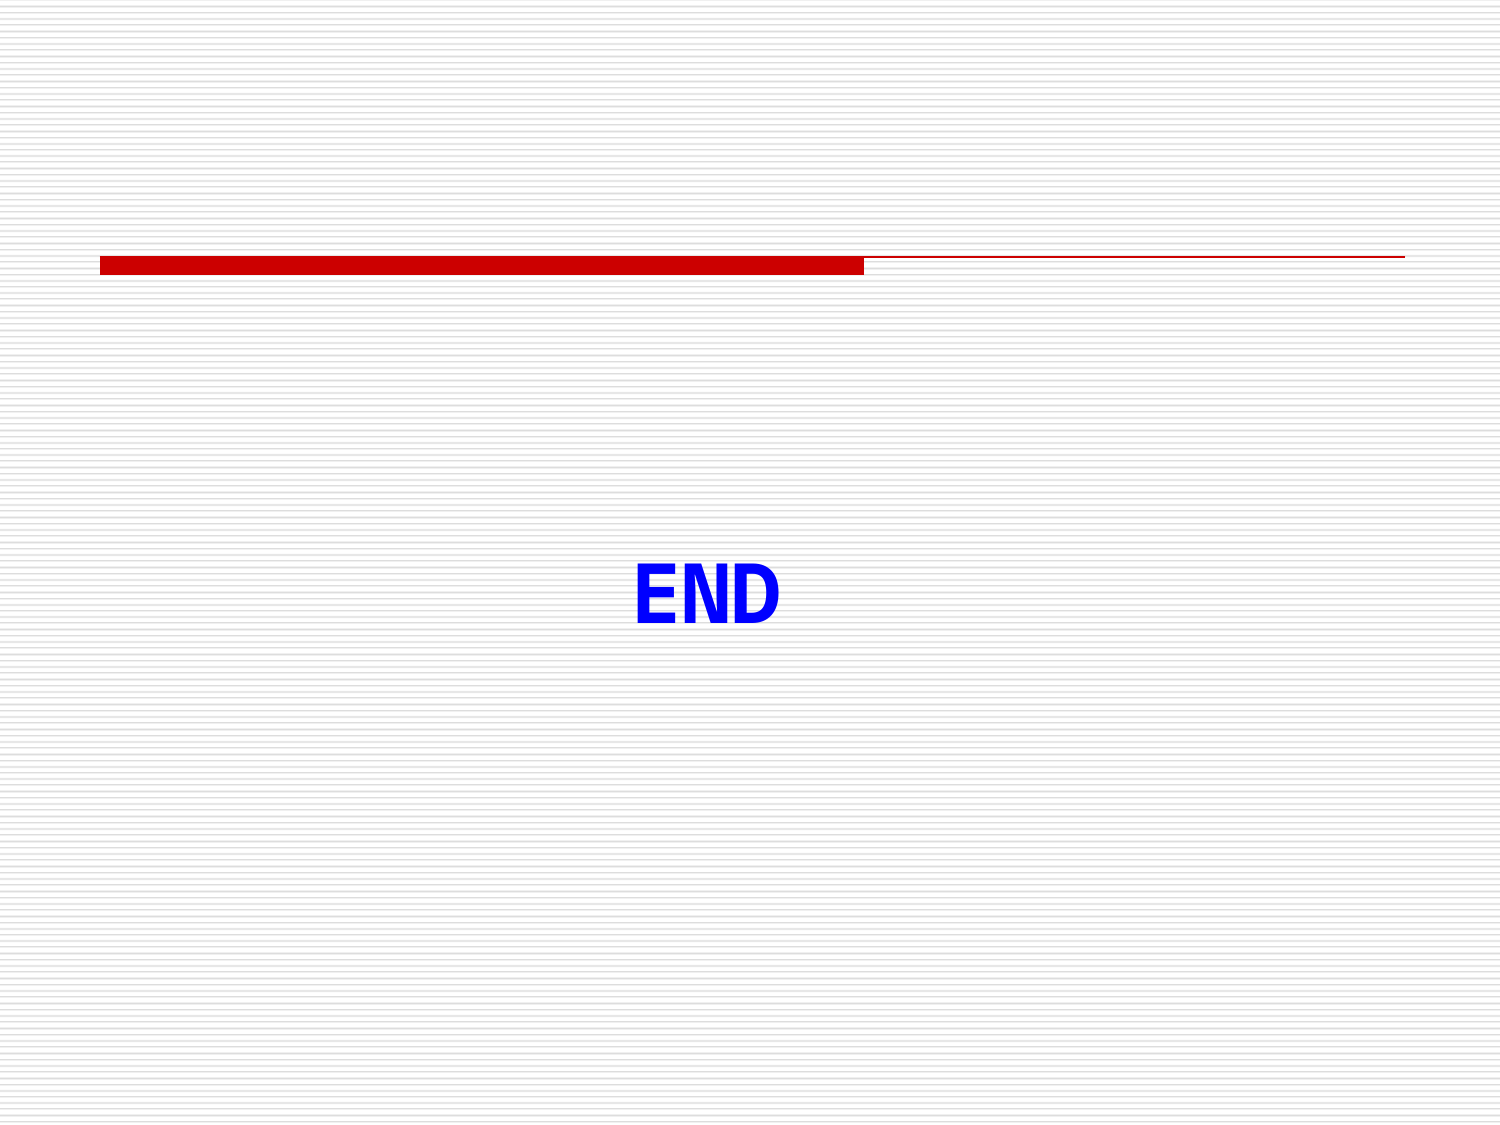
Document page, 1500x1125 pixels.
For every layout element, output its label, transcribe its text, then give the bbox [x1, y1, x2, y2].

text_box END [617, 496, 942, 684]
picture [0, 0, 1500, 1125]
